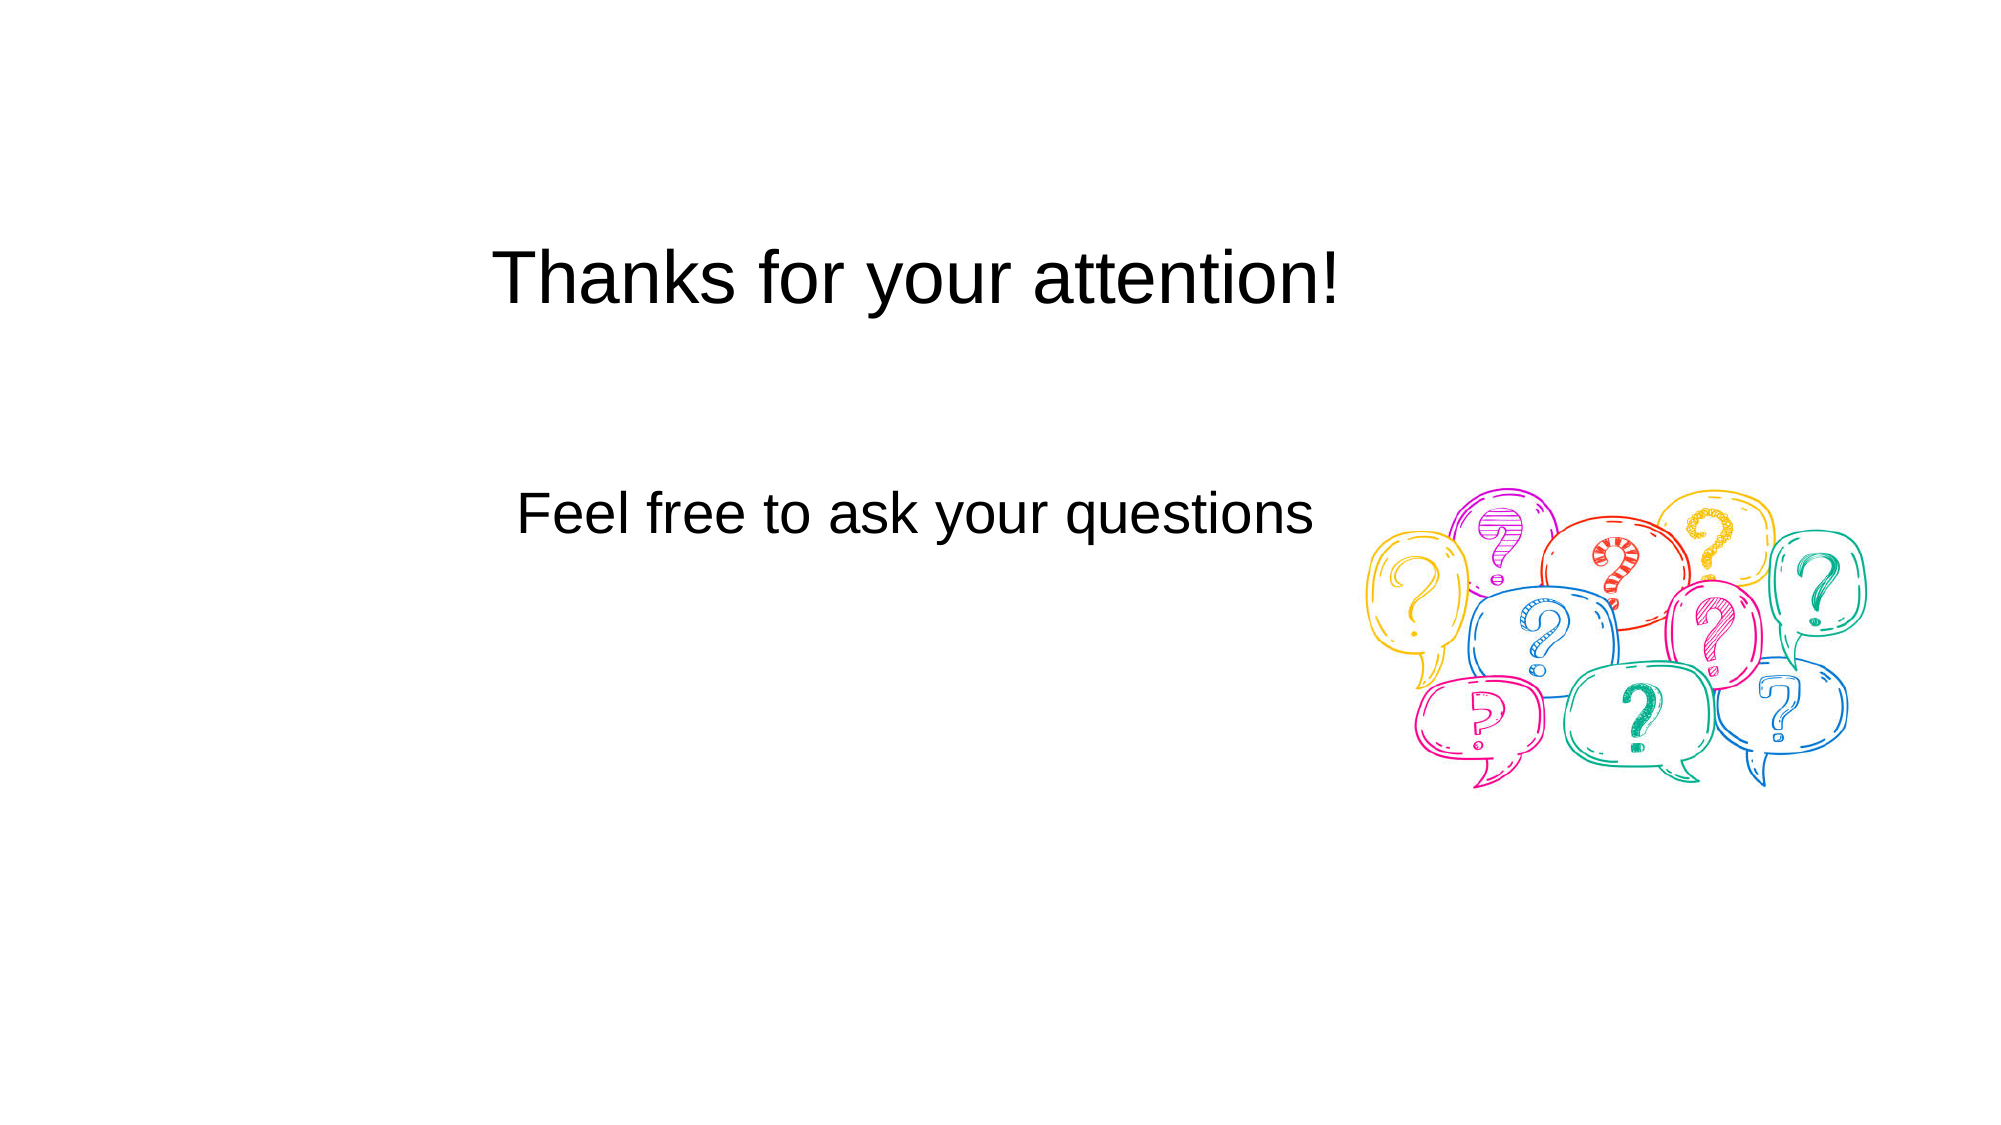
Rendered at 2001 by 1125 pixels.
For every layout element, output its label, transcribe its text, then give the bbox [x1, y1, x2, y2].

text_box Thanks for your attention! [476, 221, 1600, 327]
text_box Feel free to ask your questions [324, 468, 1327, 553]
picture [1327, 443, 1912, 841]
